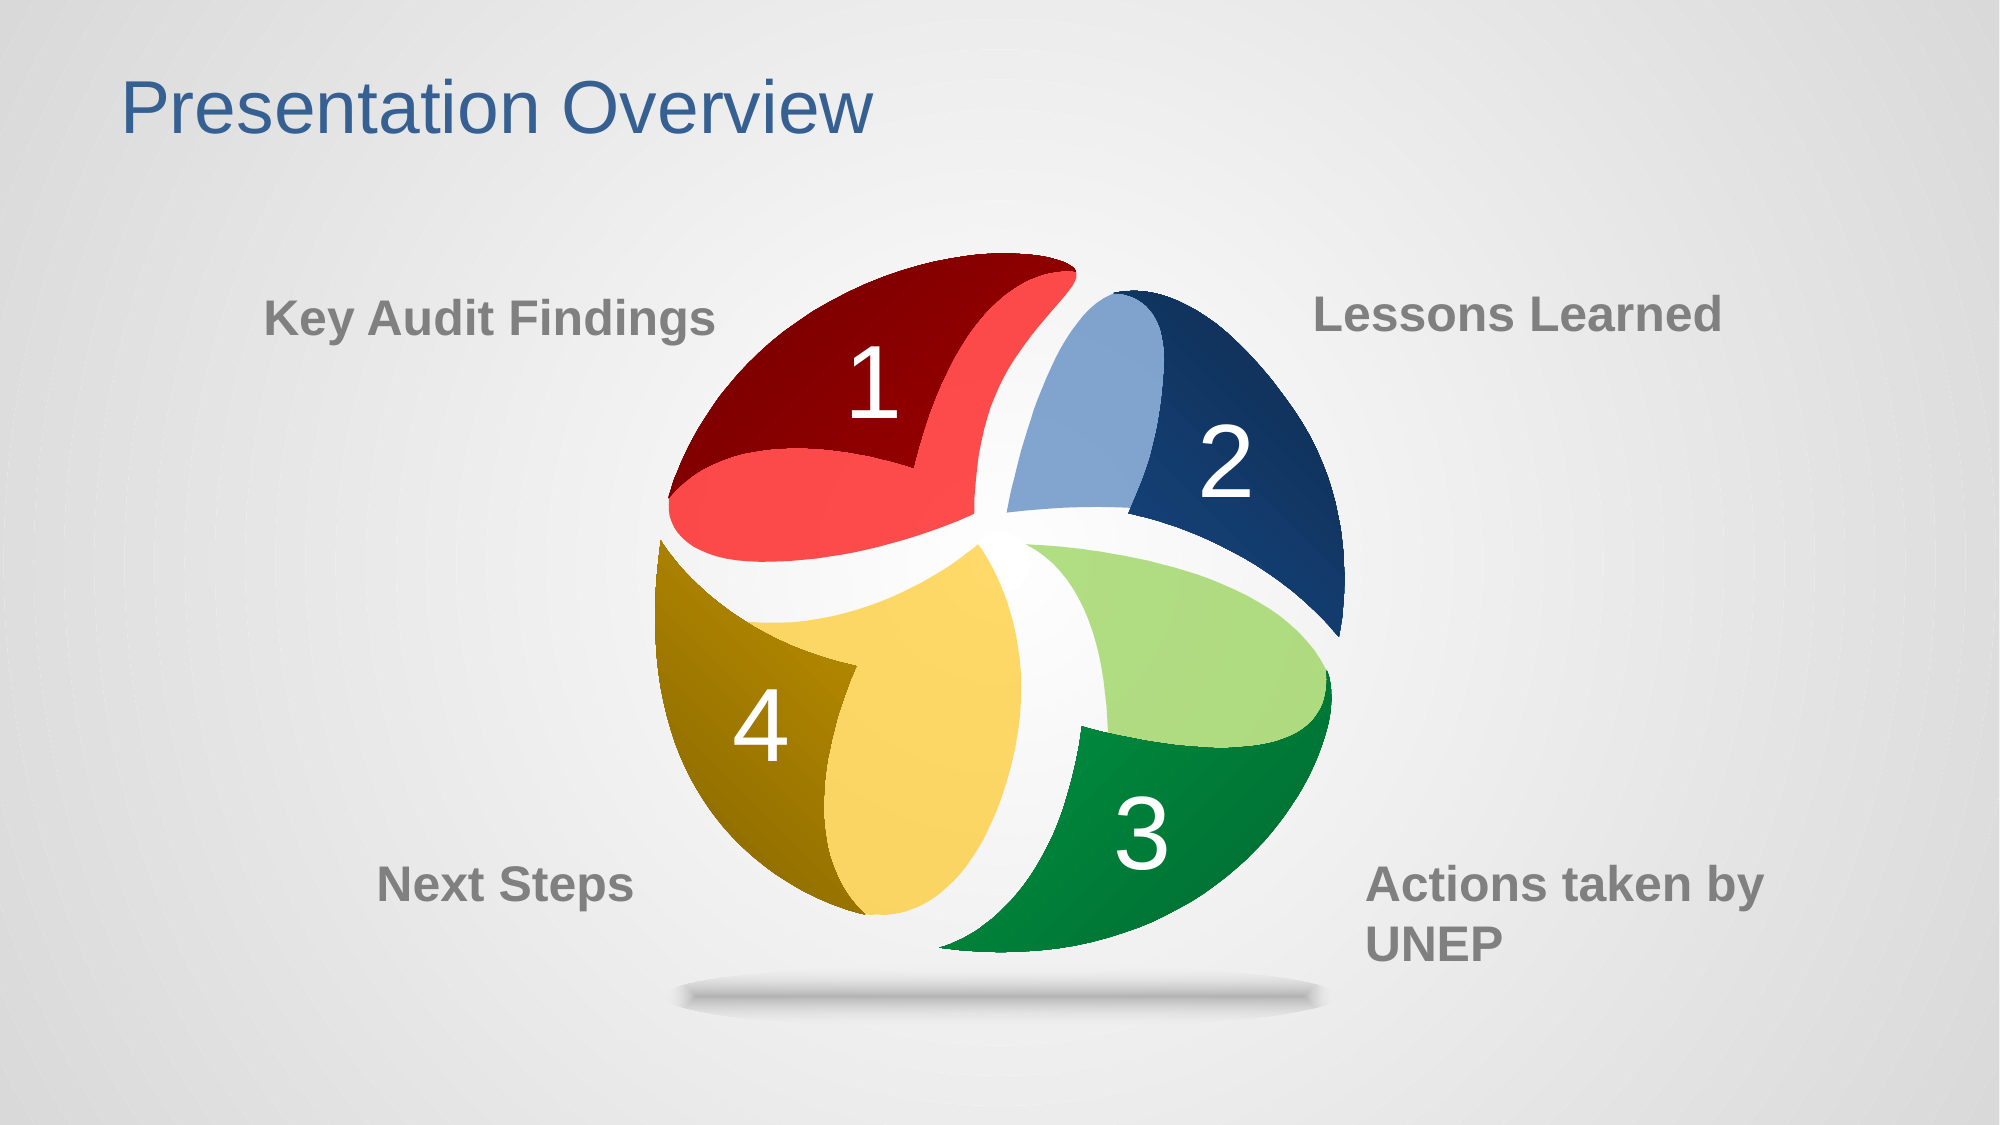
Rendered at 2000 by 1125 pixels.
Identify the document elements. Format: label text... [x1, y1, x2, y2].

text_box Lessons Learned [1298, 273, 1796, 349]
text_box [1006, 290, 1345, 638]
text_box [668, 253, 1077, 538]
title Presentation Overview [99, 45, 1900, 162]
text_box Next Steps [152, 843, 650, 919]
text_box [654, 540, 1022, 916]
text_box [938, 544, 1332, 953]
text_box Key Audit Findings [234, 278, 663, 354]
text_box Actions taken by UNEP [1349, 843, 1848, 979]
text_box [662, 962, 1338, 1030]
